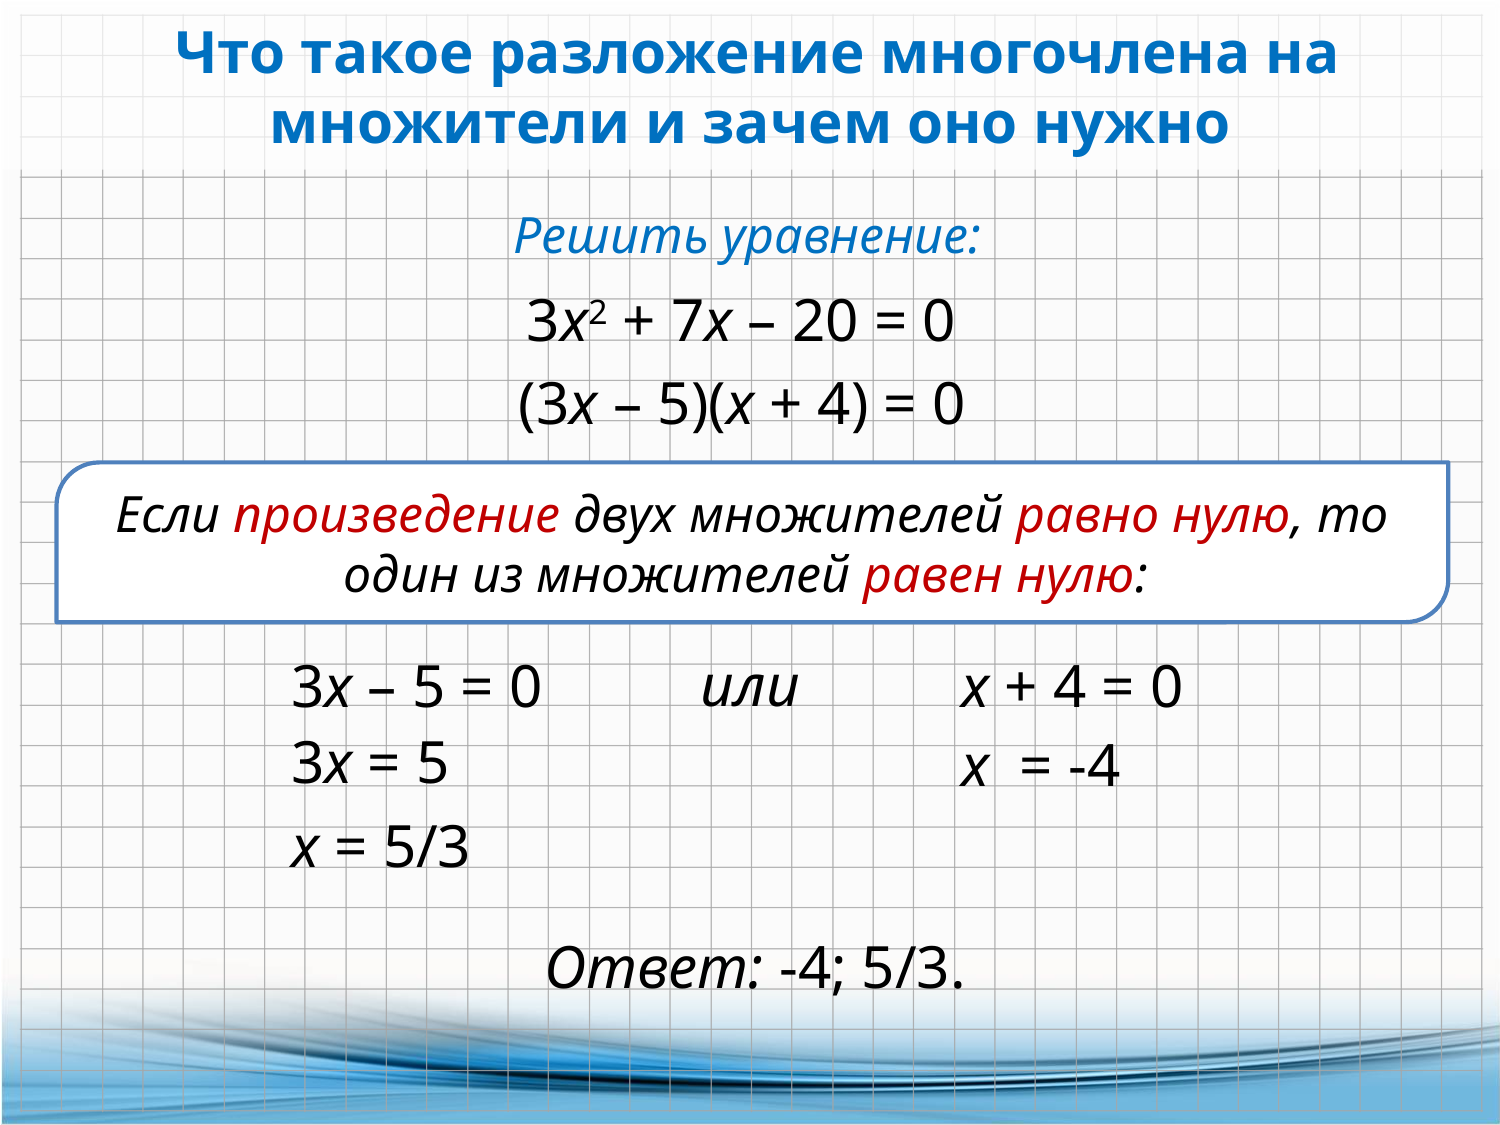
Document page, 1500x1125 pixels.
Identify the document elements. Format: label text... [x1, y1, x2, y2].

text_box 3x – 5 = 0 [276, 641, 617, 718]
text_box или [685, 640, 815, 725]
text_box Если произведение двух множителей равно нулю, то один из множителей равен нулю: [54, 460, 1451, 625]
picture [0, 444, 1500, 1125]
text_box (3x – 5)(х + 4) = 0 [0, 358, 1500, 444]
text_box х + 4 = 0 [946, 641, 1301, 720]
text_box Решить уравнение: [0, 196, 1498, 272]
text_box х = -4 [946, 720, 1301, 806]
text_box Ответ: -4; 5/3. [379, 922, 1132, 1008]
picture [0, 170, 1500, 358]
text_box x = 5/3 [276, 802, 617, 887]
text_box 3x = 5 [276, 718, 617, 802]
text_box Что такое разложение многочлена на множители и зачем оно нужно [0, 0, 1500, 170]
text_box 3x2 + 7х – 20 = 0 [0, 276, 1499, 358]
